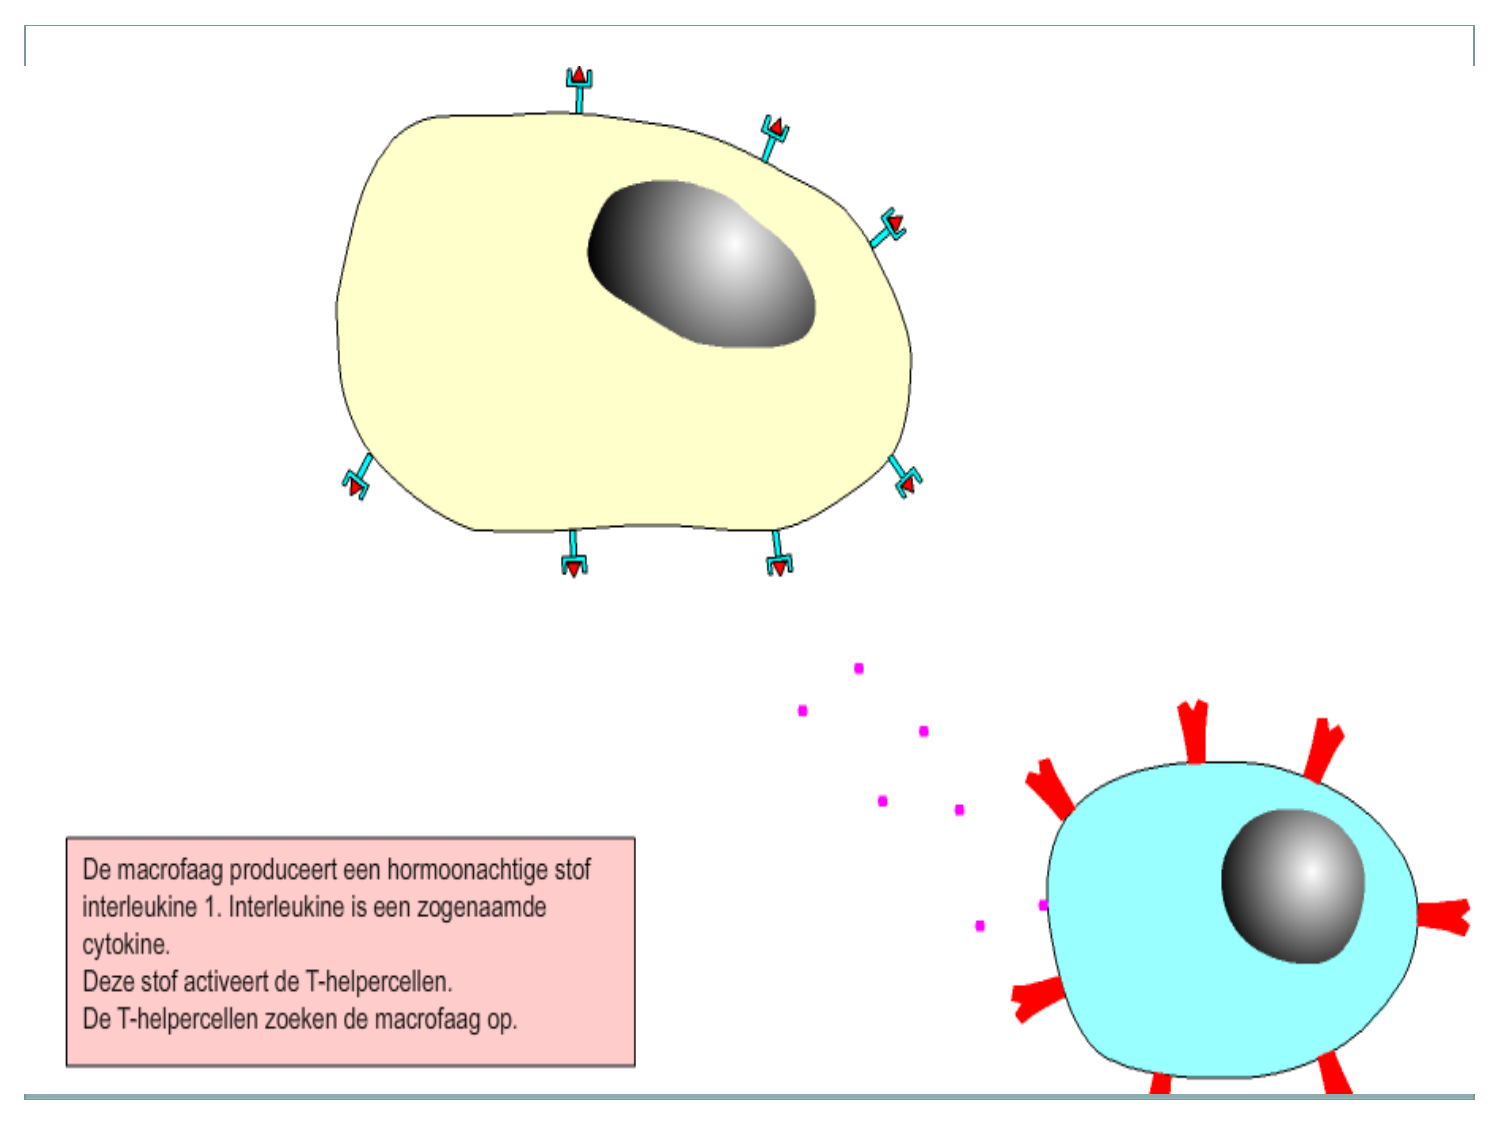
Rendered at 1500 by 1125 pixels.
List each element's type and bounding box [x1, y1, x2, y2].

list [17, 66, 1483, 1095]
